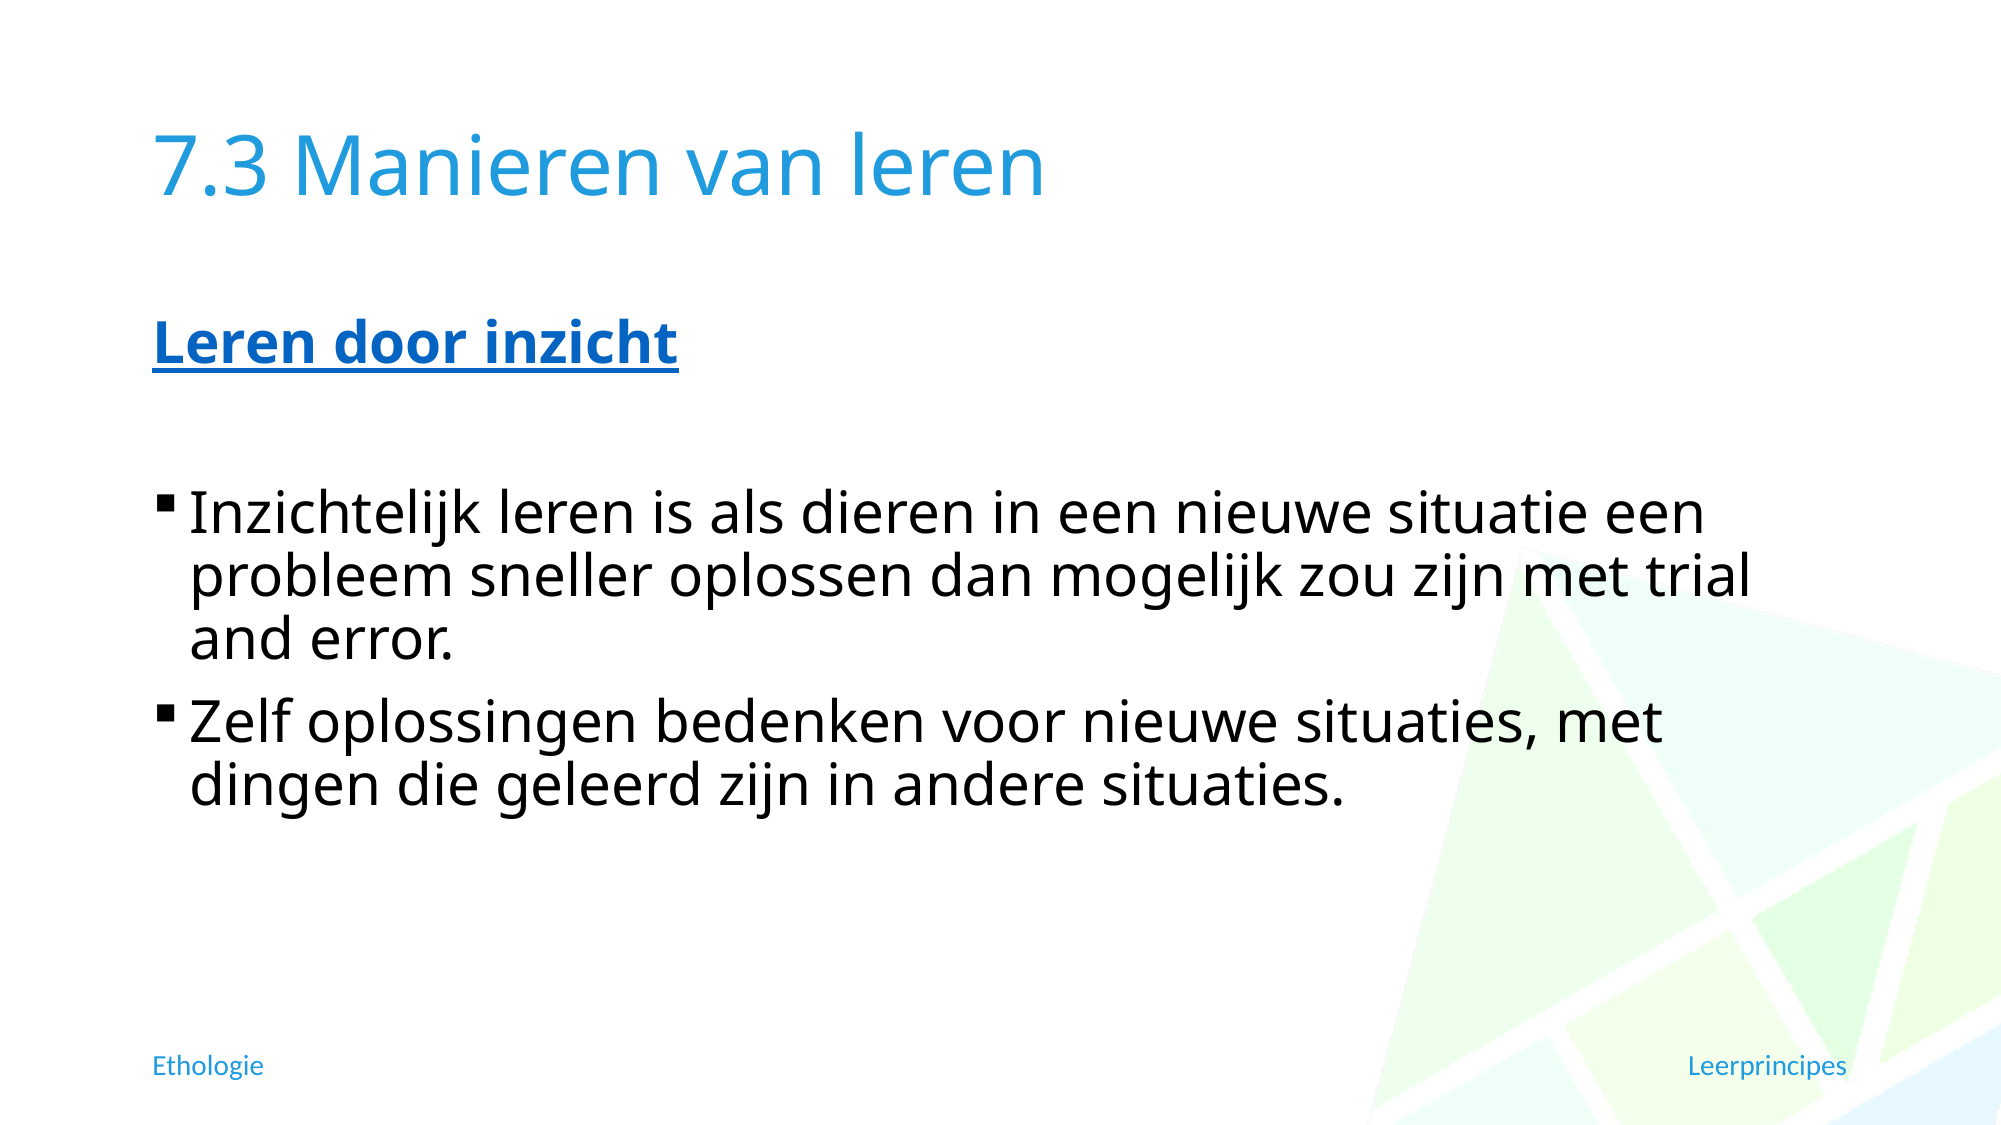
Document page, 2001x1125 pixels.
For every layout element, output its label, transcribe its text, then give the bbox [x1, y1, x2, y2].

list Leren door inzicht Inzichtelijk leren is als dieren in een nieuwe situatie een probleem sneller oplossen dan mogelijk zou zijn met trial and error. Zelf oplossingen bedenken voor nieuwe situaties, met dingen die geleerd zijn in andere situaties. [137, 299, 1863, 1014]
list Leerprincipes [1412, 1042, 1863, 1103]
title 7.3 Manieren van leren [137, 59, 1863, 278]
list Ethologie [137, 1042, 588, 1103]
